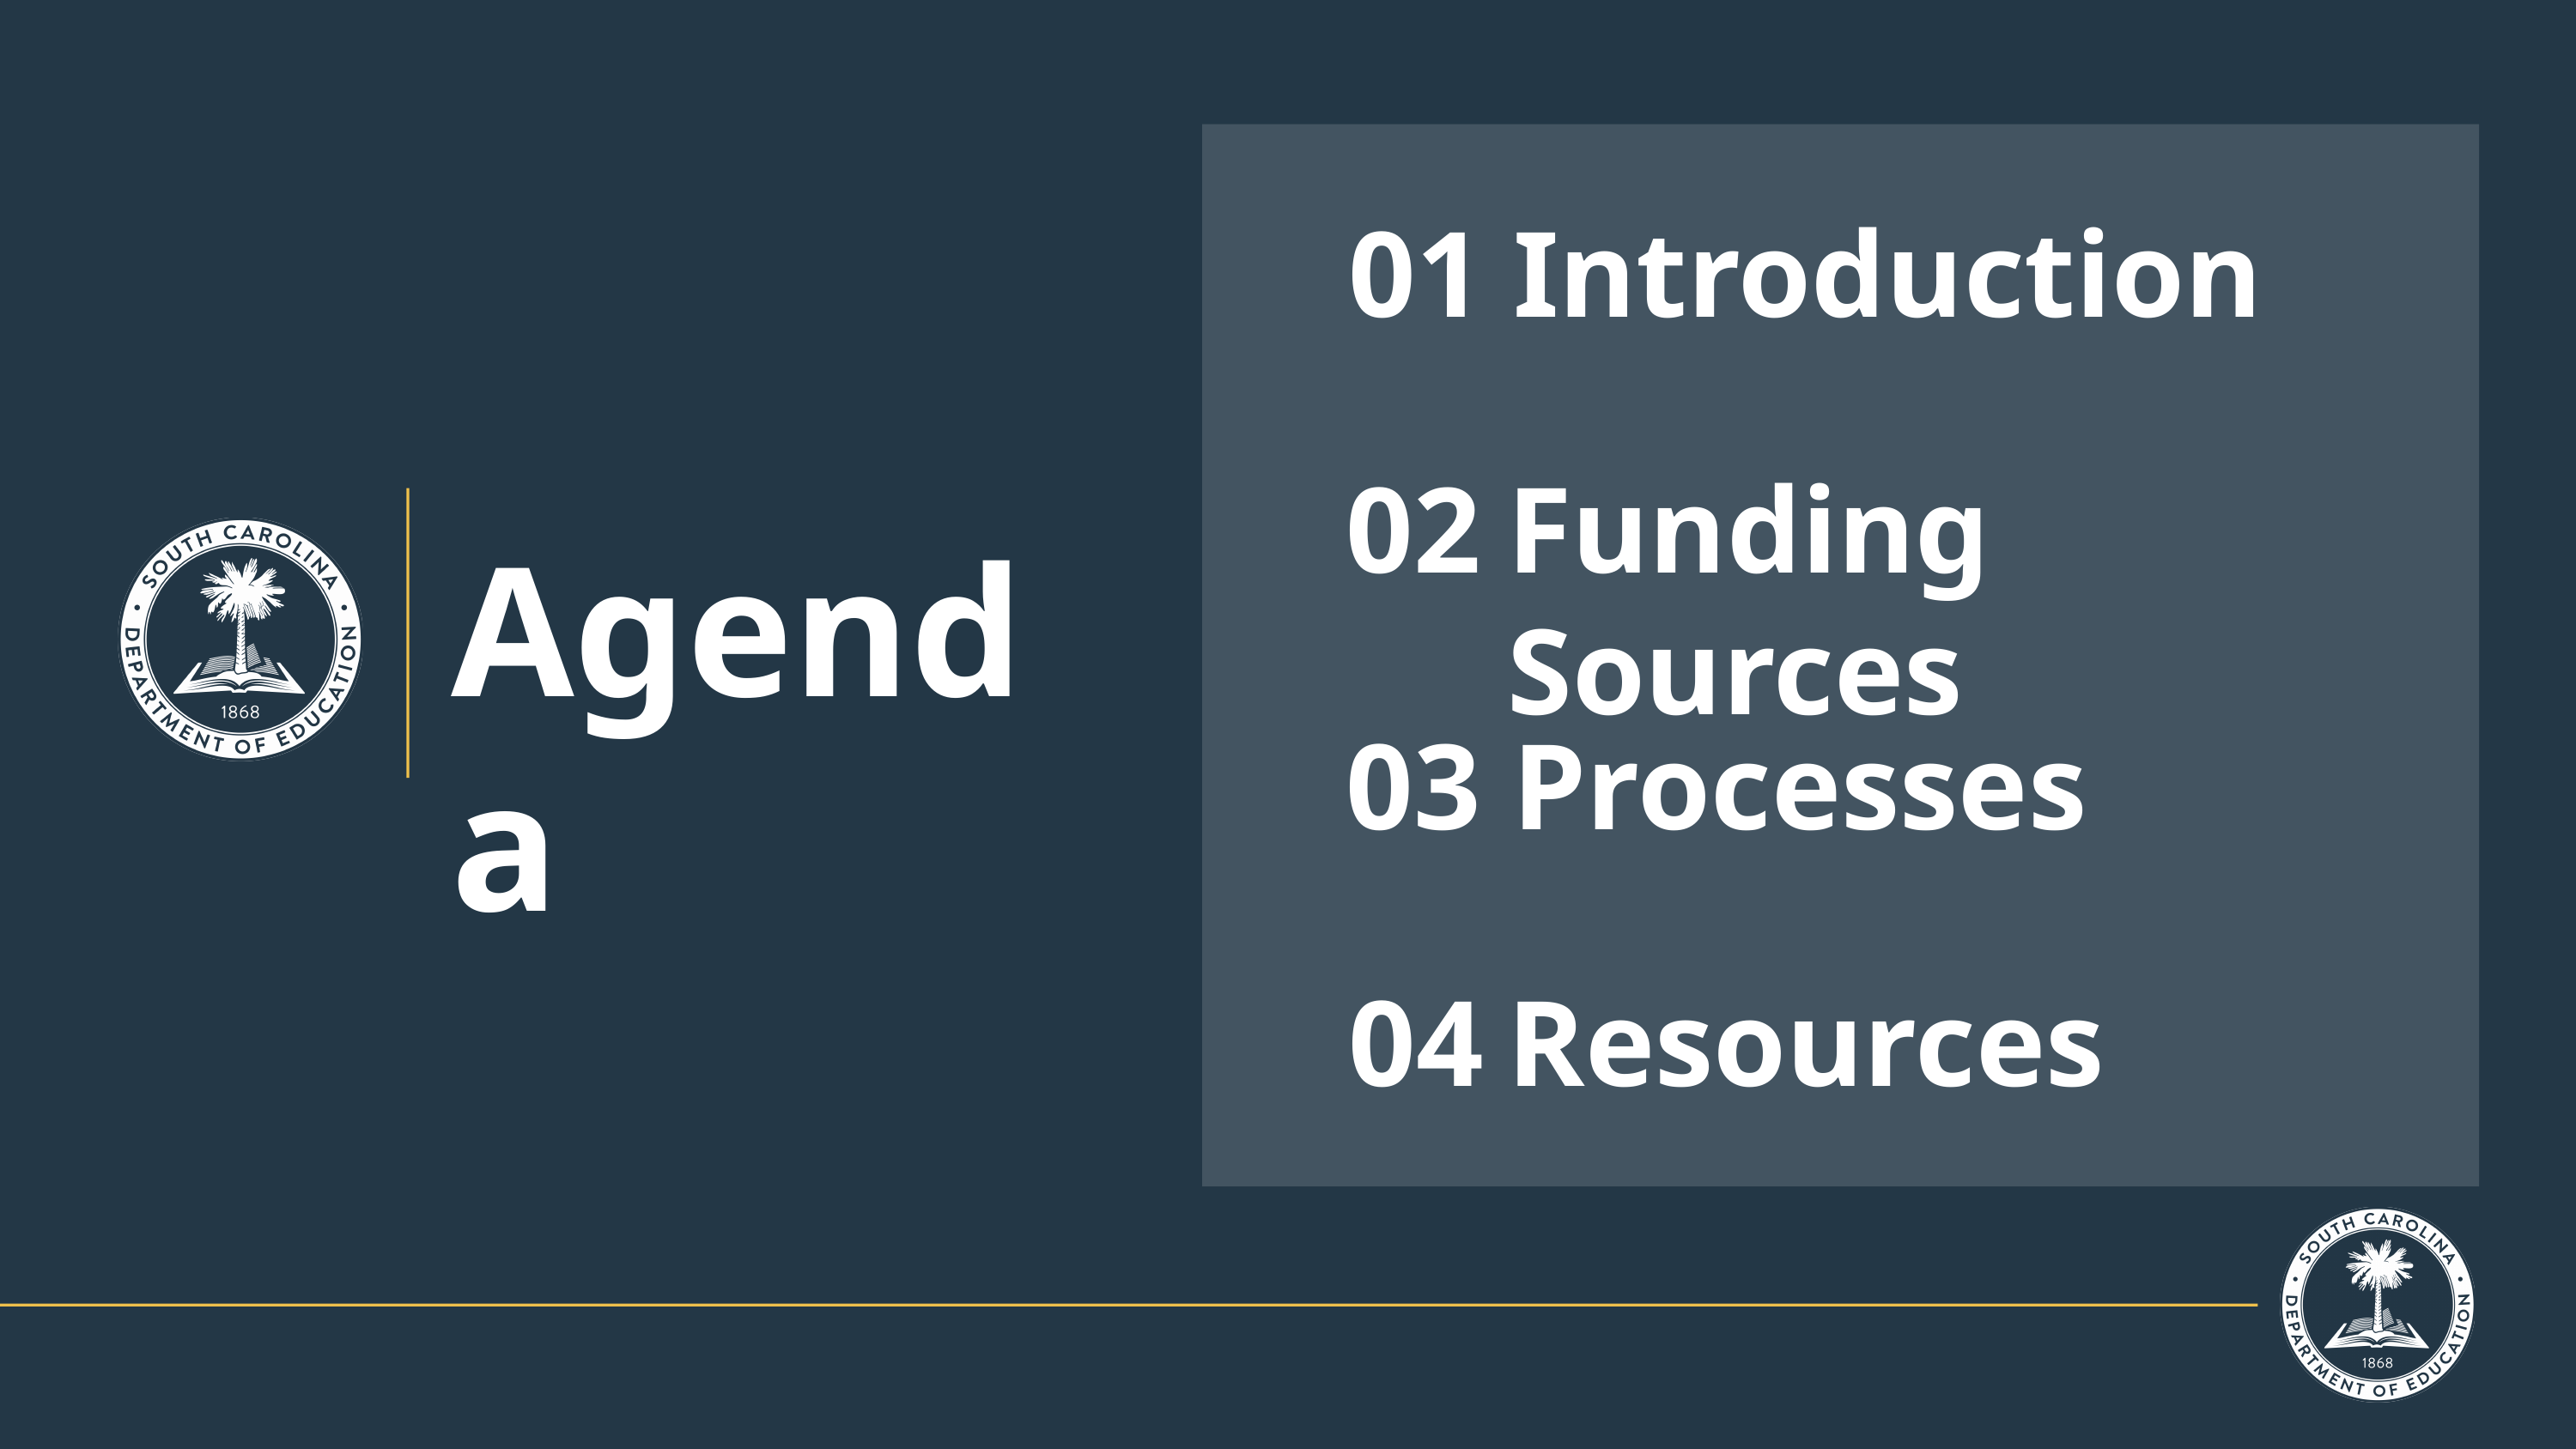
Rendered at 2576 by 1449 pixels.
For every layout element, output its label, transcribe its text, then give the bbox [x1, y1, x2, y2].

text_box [1201, 124, 2480, 1187]
title Agenda [451, 518, 1084, 948]
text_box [1319, 967, 2432, 1112]
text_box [1319, 455, 2432, 599]
text_box [2280, 1207, 2476, 1403]
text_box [1319, 198, 2432, 343]
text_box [1319, 711, 2426, 855]
text_box [118, 518, 363, 761]
